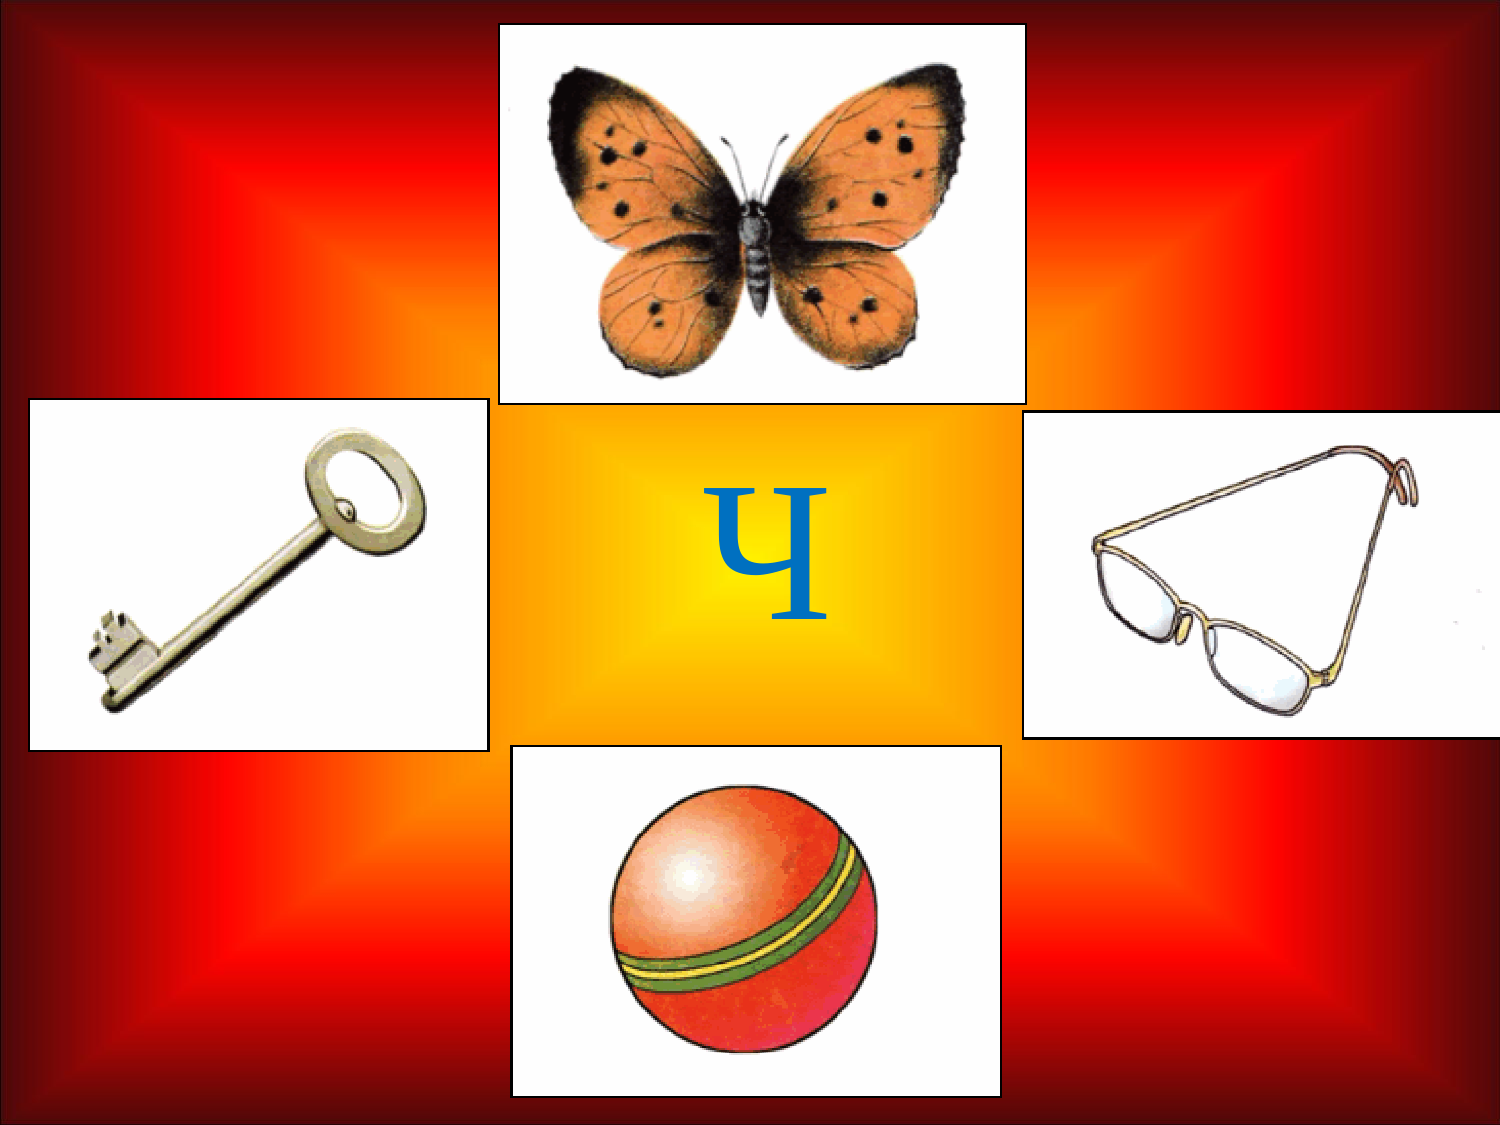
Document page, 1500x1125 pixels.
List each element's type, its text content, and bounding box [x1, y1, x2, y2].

text_box Ч [687, 412, 900, 668]
picture [1023, 412, 1500, 738]
picture [0, 0, 1500, 1125]
